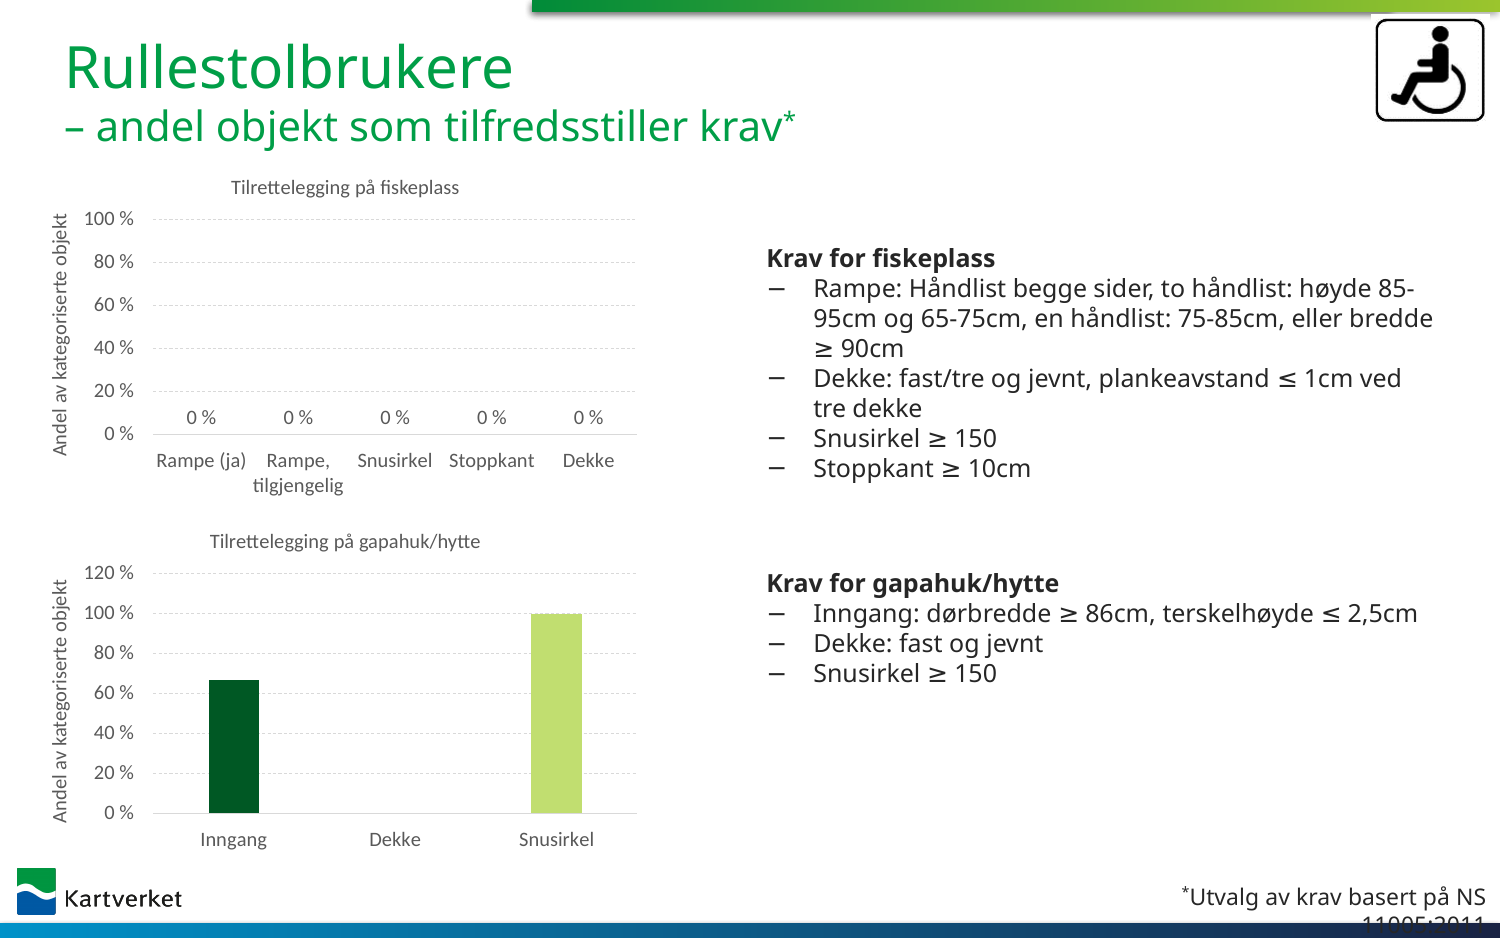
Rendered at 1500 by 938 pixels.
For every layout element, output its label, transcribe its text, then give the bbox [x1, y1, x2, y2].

picture [41, 520, 650, 859]
text_box Krav for fiskeplass Rampe: Håndlist begge sider, to håndlist: høyde 85-95cm og 65-75cm, en håndlist: 75-85cm, eller bredde ≥ 90cm Dekke: fast/tre og jevnt, plankeavstand ≤ 1cm ved tre dekke Snusirkel ≥ 150 Stoppkant ≥ 10cm [751, 235, 1452, 490]
picture [41, 166, 650, 505]
picture [1371, 13, 1491, 127]
text_box Rullestolbrukere – andel objekt som tilfredsstiller krav* [49, 29, 1431, 158]
text_box *Utvalg av krav basert på NS 11005:2011 [1068, 873, 1500, 938]
text_box Krav for gapahuk/hytte Inngang: dørbredde ≥ 86cm, terskelhøyde ≤ 2,5cm Dekke: fast og jevnt Snusirkel ≥ 150 [751, 560, 1452, 695]
